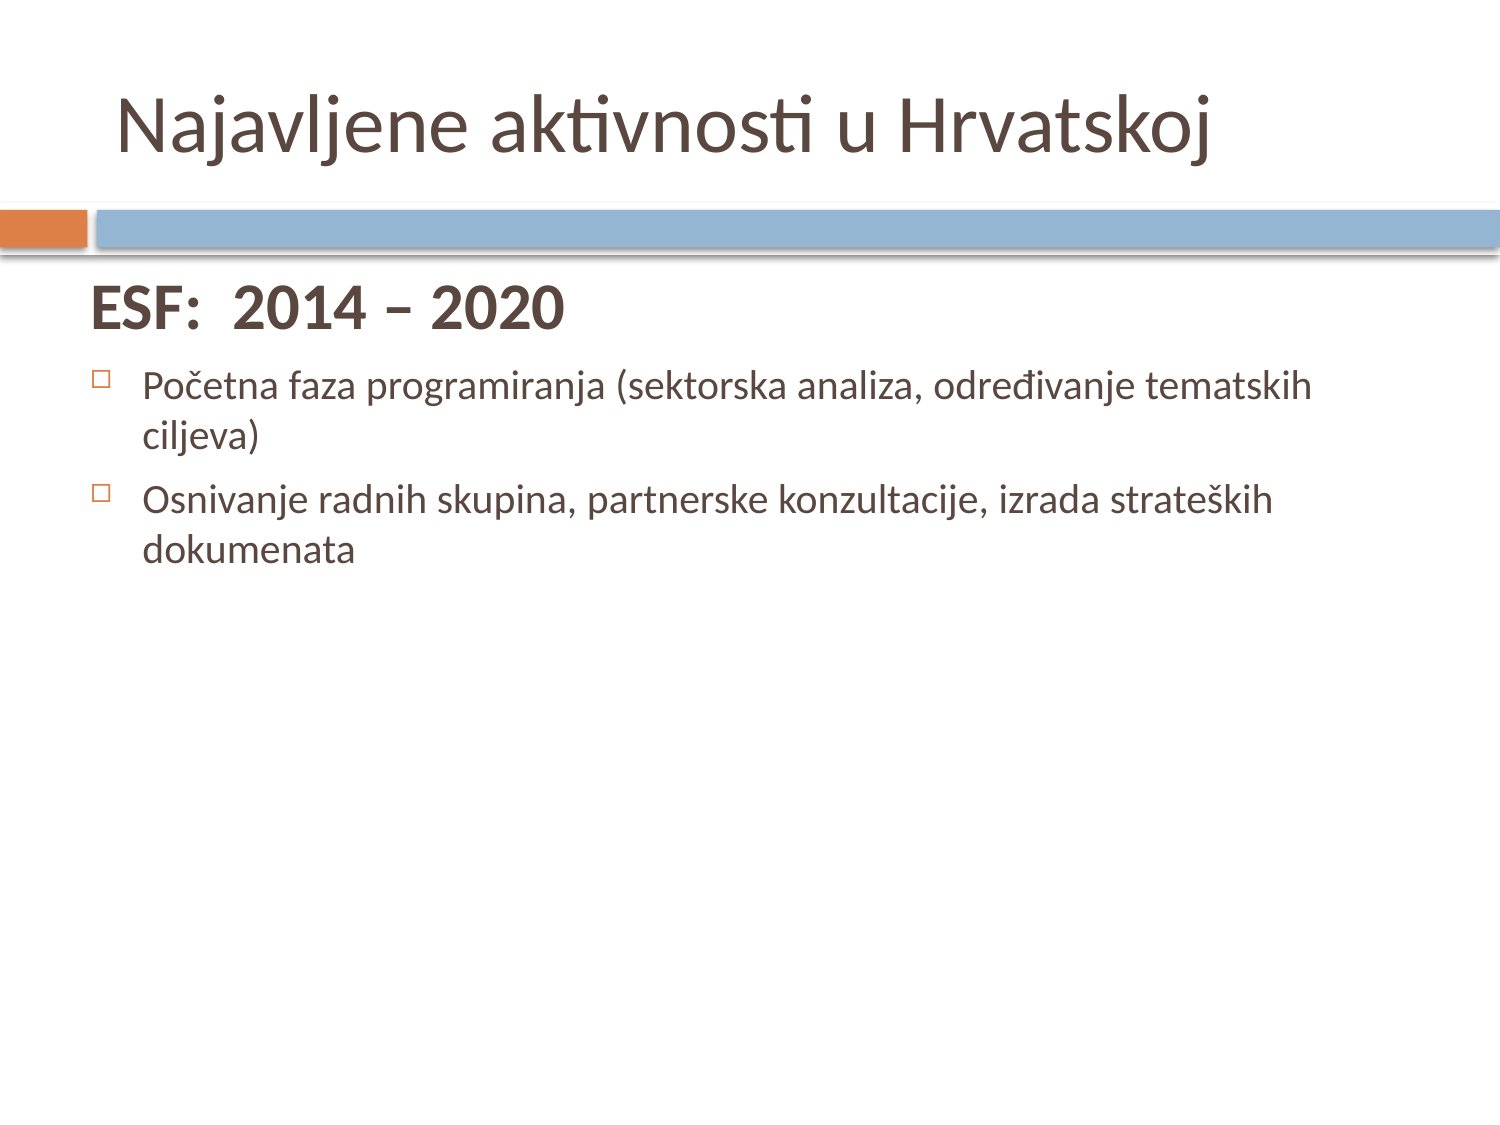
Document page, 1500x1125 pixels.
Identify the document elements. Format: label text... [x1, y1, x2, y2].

list ESF: 2014 – 2020 Početna faza programiranja (sektorska analiza, određivanje tematskih ciljeva) Osnivanje radnih skupina, partnerske konzultacije, izrada strateških dokumenata [74, 255, 1426, 1006]
title Najavljene aktivnosti u Hrvatskoj [100, 37, 1439, 201]
